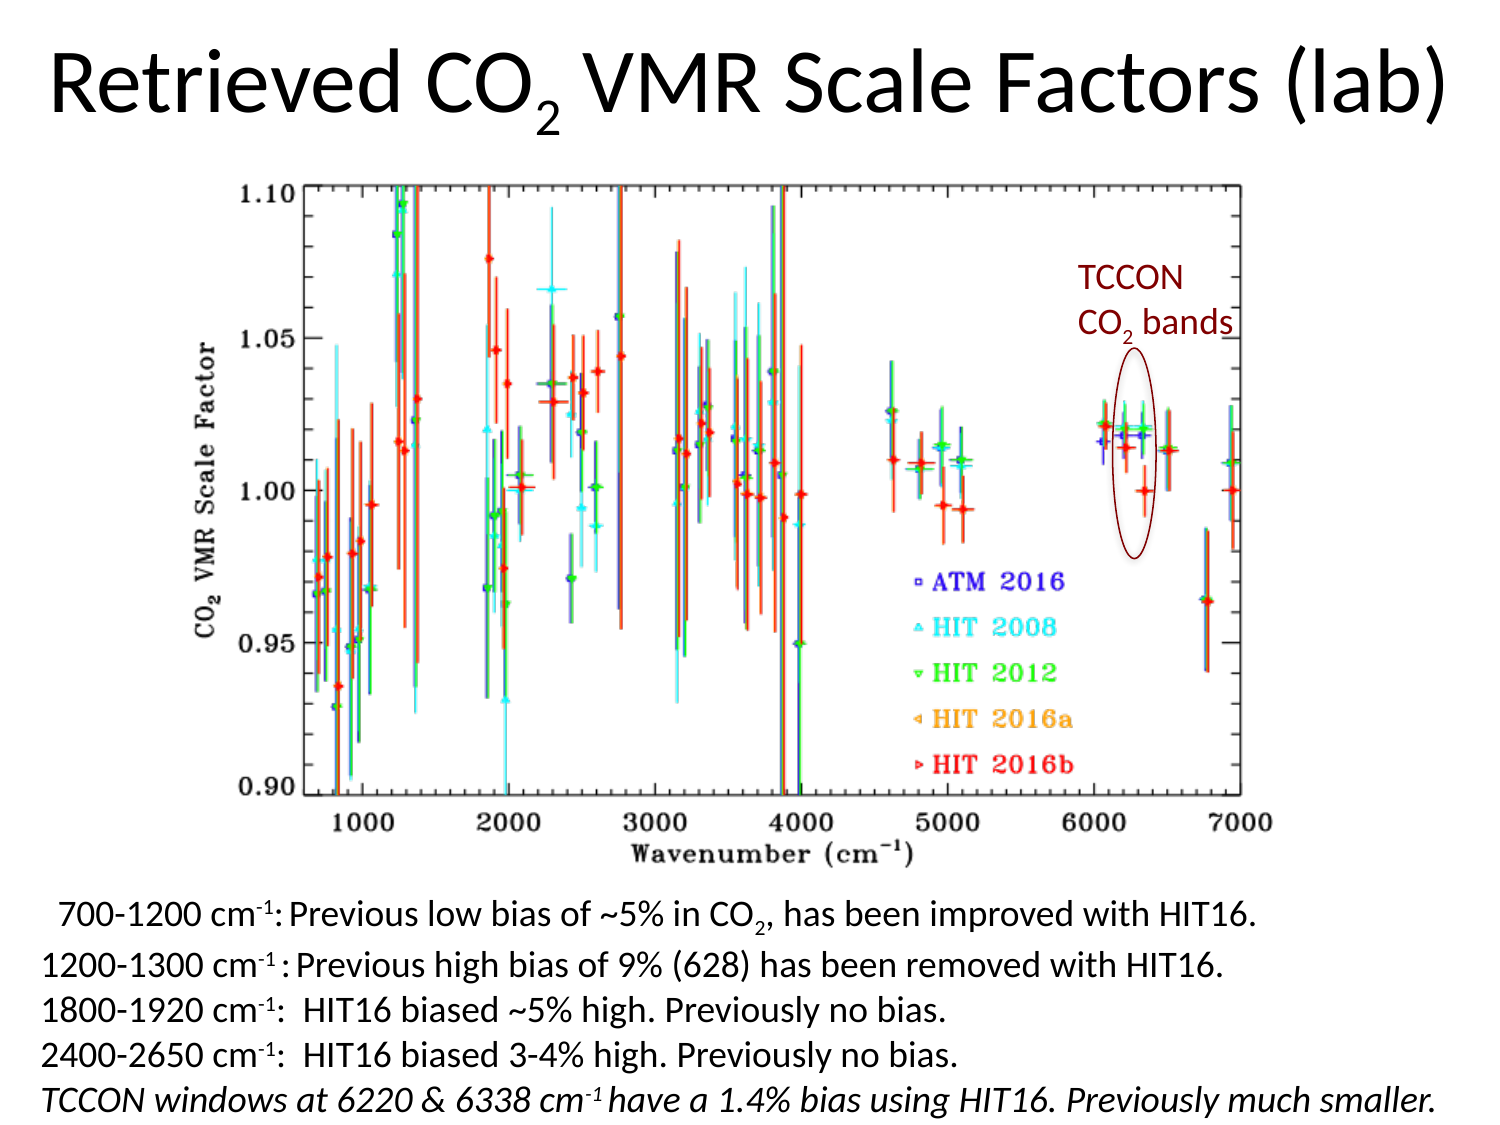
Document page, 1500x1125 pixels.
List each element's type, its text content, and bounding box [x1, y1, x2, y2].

title Retrieved CO2 VMR Scale Factors (lab) [0, 5, 1500, 162]
picture [172, 156, 1291, 886]
text_box 700-1200 cm-1: Previous low bias of ~5% in CO2, has been improved with HIT16. 1200-1300 cm-1 : Previous high bias of 9% (628) has been removed with HIT16. 1800-1920 cm-1: HIT16 biased ~5% high. Previously no bias. 2400-2650 cm-1: HIT16 biased 3-4% high. Previously no bias. TCCON windows at 6220 & 6338 cm-1 have a 1.4% bias using HIT16. Previously much smaller. [25, 881, 1489, 1125]
